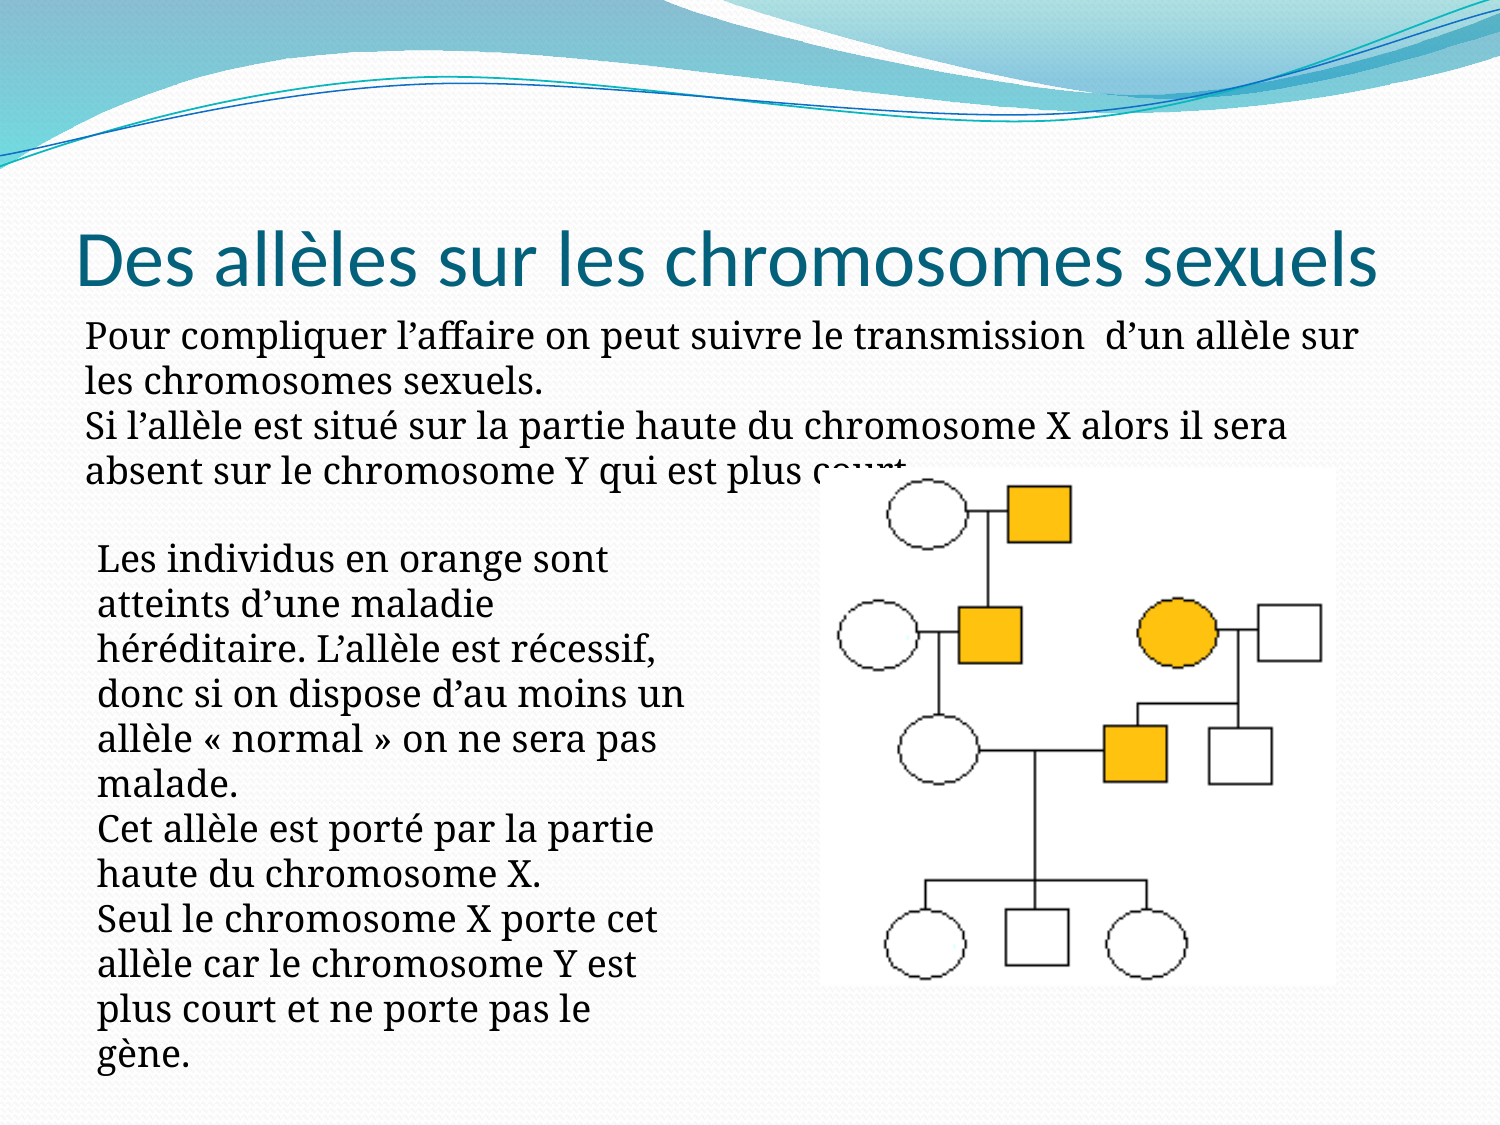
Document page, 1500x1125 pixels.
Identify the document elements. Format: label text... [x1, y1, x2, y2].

text_box Pour compliquer l’affaire on peut suivre le transmission d’un allèle sur les chromosomes sexuels. Si l’allèle est situé sur la partie haute du chromosome X alors il sera absent sur le chromosome Y qui est plus court. [70, 304, 1407, 500]
text_box Les individus en orange sont atteints d’une maladie héréditaire. L’allèle est récessif, donc si on dispose d’au moins un allèle « normal » on ne sera pas malade. Cet allèle est porté par la partie haute du chromosome X. Seul le chromosome X porte cet allèle car le chromosome Y est plus court et ne porte pas le gène. [82, 527, 704, 1083]
title Des allèles sur les chromosomes sexuels [75, 115, 1425, 303]
picture [820, 468, 1337, 985]
